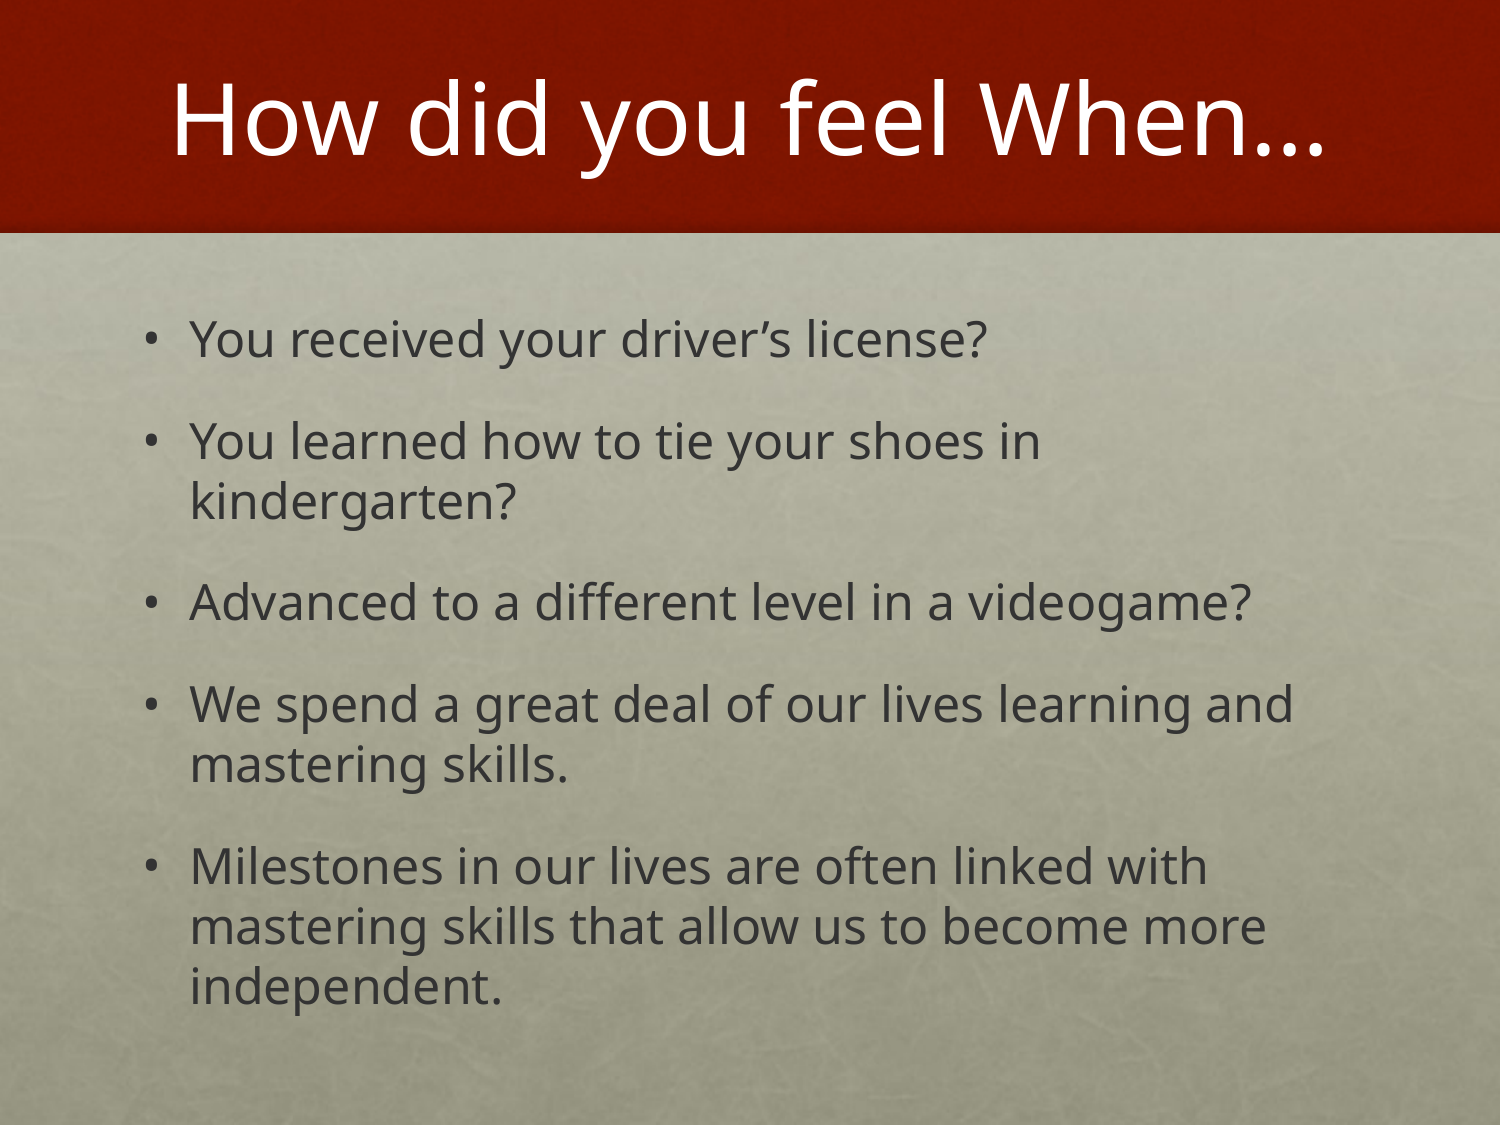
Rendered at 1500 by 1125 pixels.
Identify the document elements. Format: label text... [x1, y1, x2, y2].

picture [0, 214, 1500, 1125]
list You received your driver’s license? You learned how to tie your shoes in kindergarten? Advanced to a different level in a videogame? We spend a great deal of our lives learning and mastering skills. Milestones in our lives are often linked with mastering skills that allow us to become more independent. [127, 299, 1372, 1005]
title How did you feel When… [127, 10, 1372, 221]
